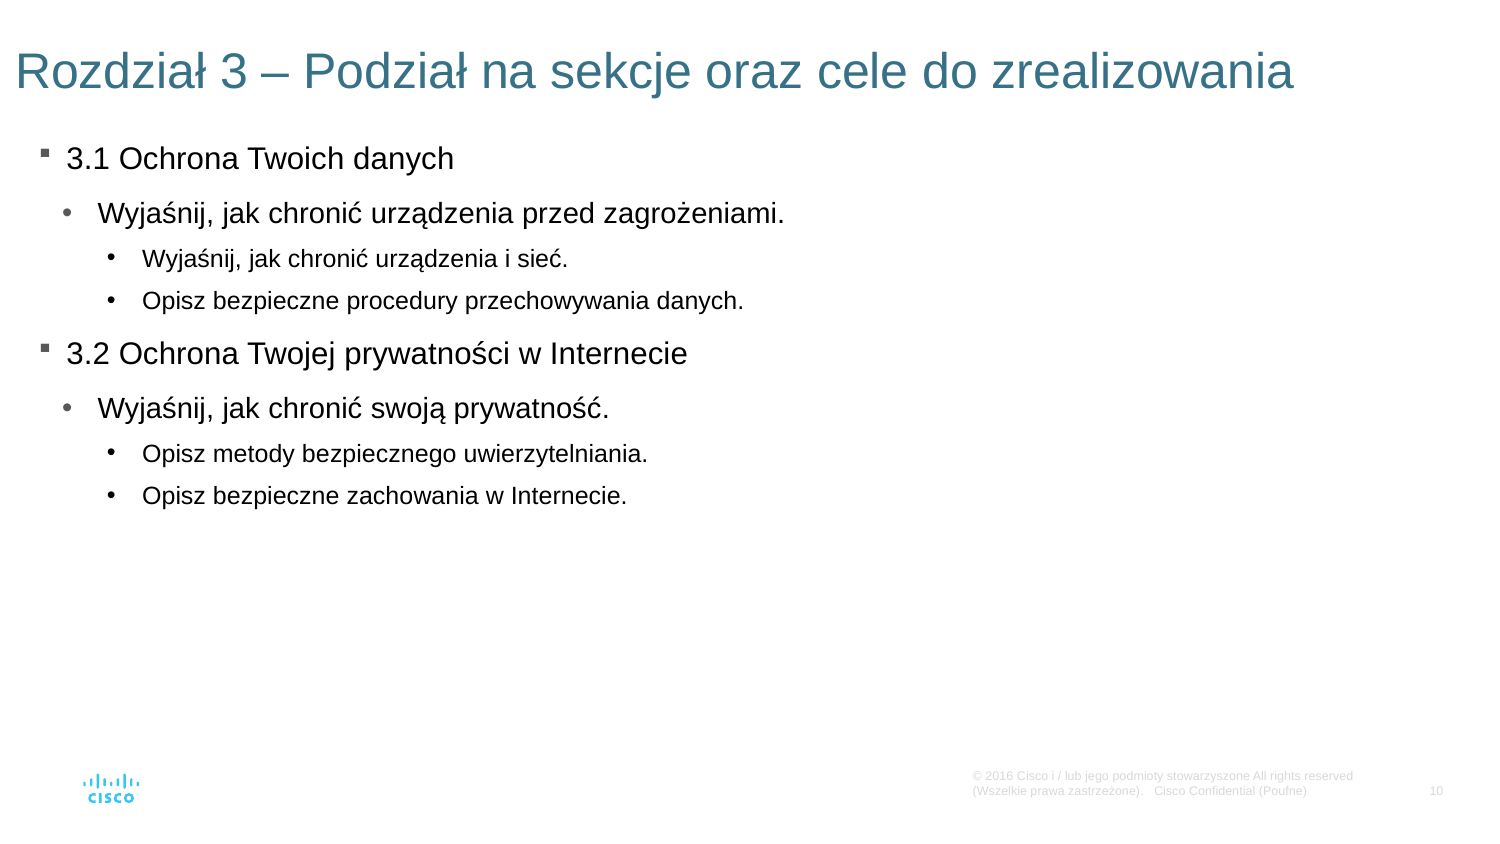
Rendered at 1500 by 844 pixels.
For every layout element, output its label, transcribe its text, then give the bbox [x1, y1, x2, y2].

title Rozdział 3 – Podział na sekcje oraz cele do zrealizowania [0, 6, 1500, 131]
list 3.1 Ochrona Twoich danych Wyjaśnij, jak chronić urządzenia przed zagrożeniami. Wyjaśnij, jak chronić urządzenia i sieć. Opisz bezpieczne procedury przechowywania danych. 3.2 Ochrona Twojej prywatności w Internecie Wyjaśnij, jak chronić swoją prywatność. Opisz metody bezpiecznego uwierzytelniania. Opisz bezpieczne zachowania w Internecie. [23, 131, 1476, 813]
